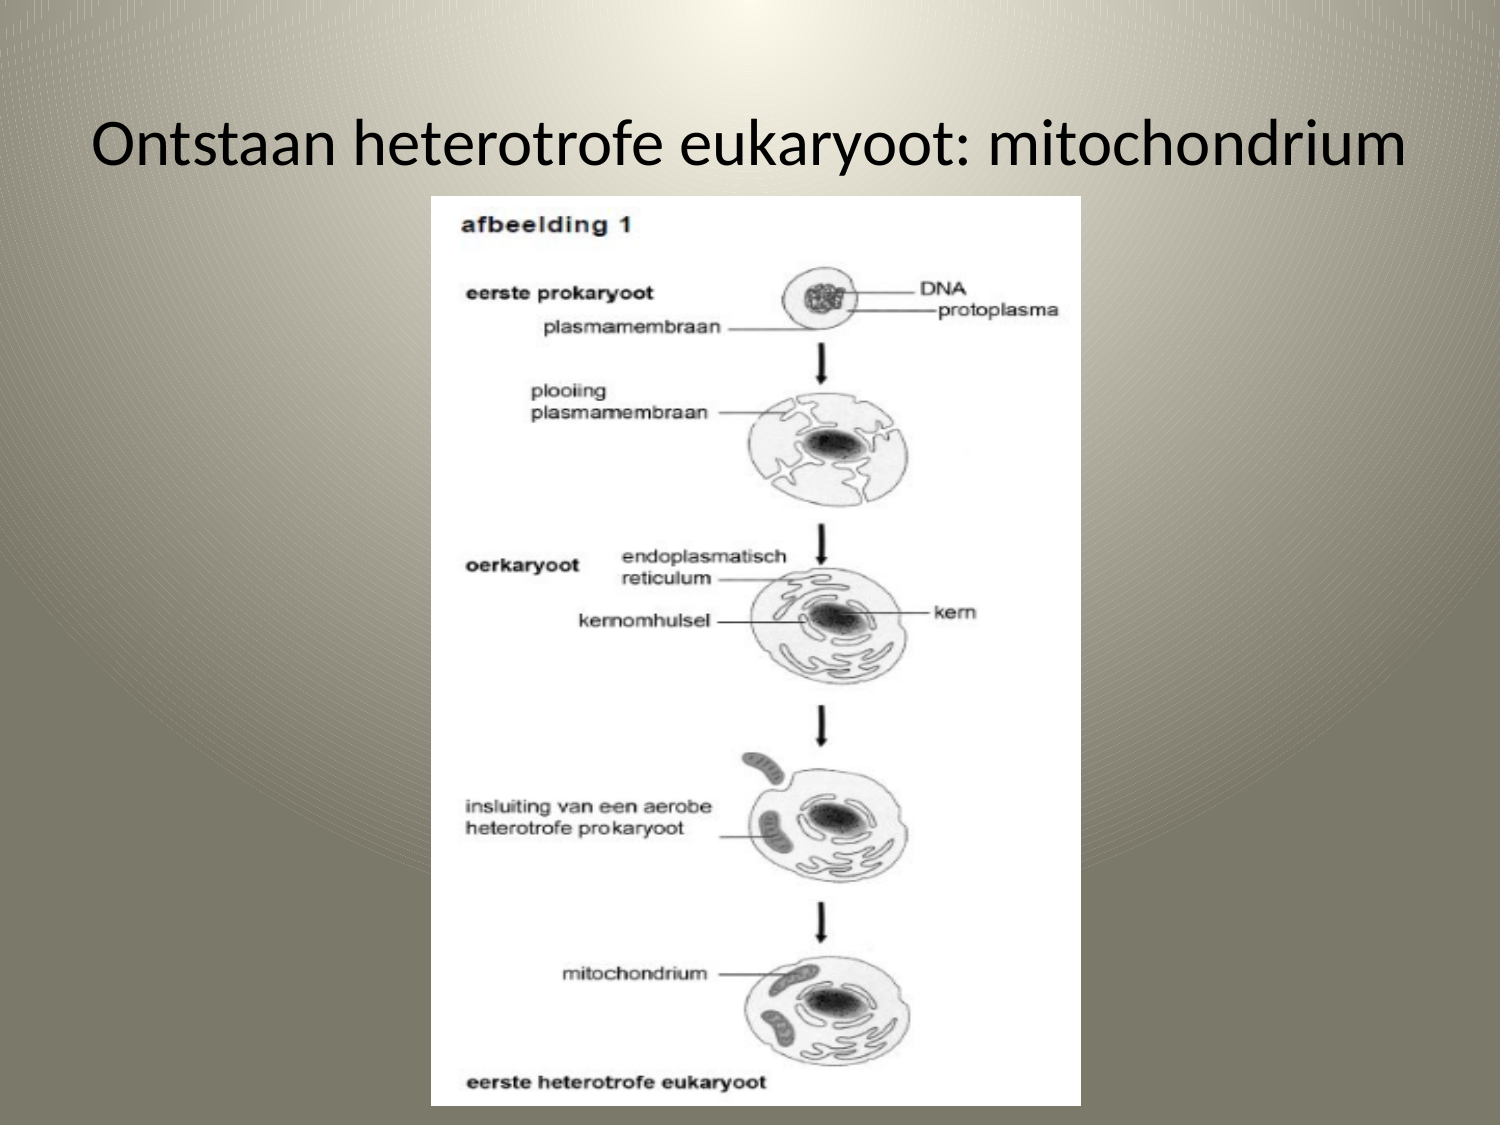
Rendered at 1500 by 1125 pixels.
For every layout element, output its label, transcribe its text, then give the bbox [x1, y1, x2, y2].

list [430, 195, 1081, 1107]
title Ontstaan heterotrofe eukaryoot: mitochondrium [75, 45, 1425, 233]
